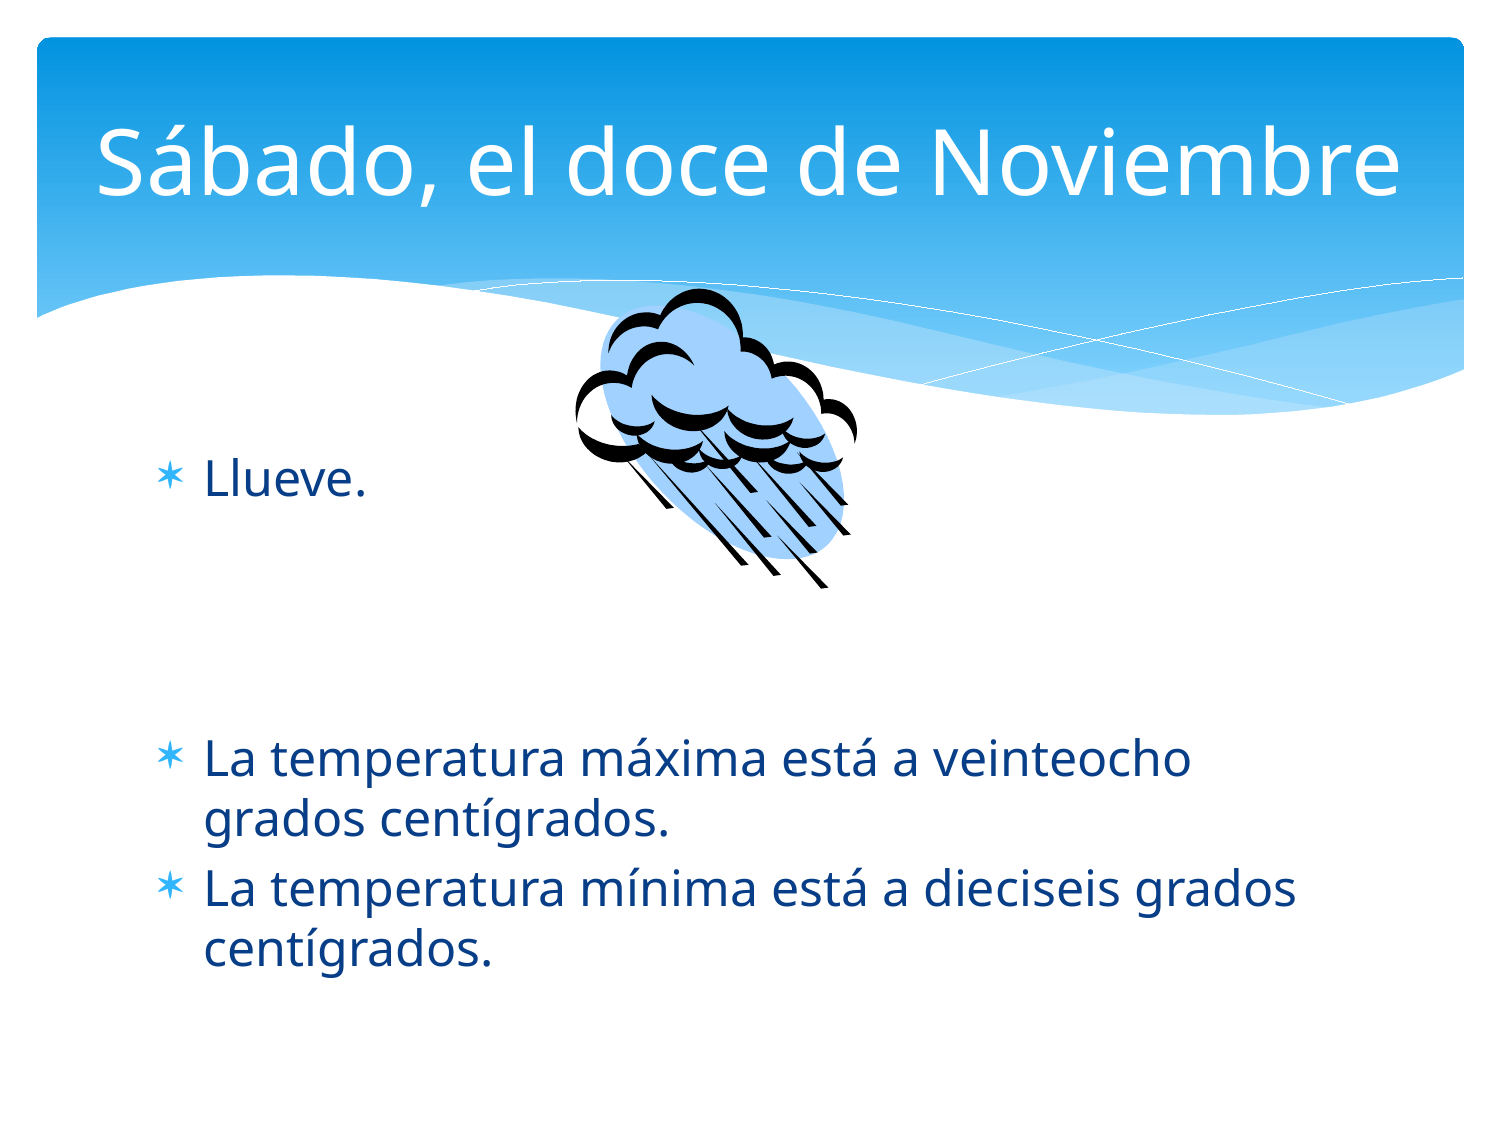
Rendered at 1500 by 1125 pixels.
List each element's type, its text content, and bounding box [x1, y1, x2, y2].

list Llueve. La temperatura máxima está a veinteocho grados centígrados. La temperatura mínima está a dieciseis grados centígrados. [143, 438, 1359, 1005]
picture [574, 287, 862, 589]
title Sábado, el doce de Noviembre [75, 55, 1425, 261]
